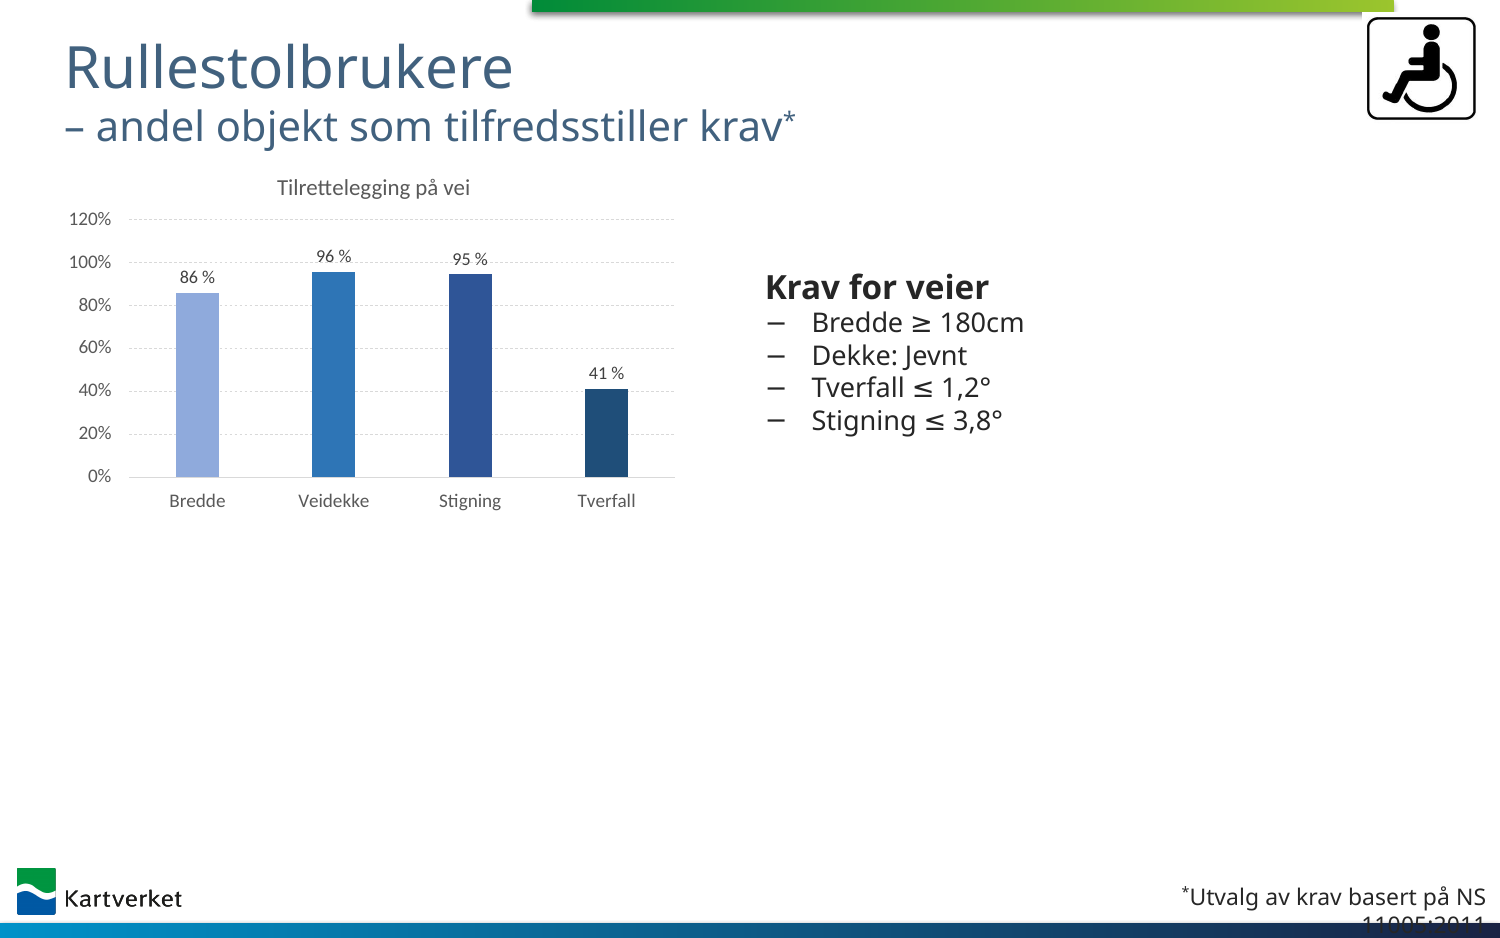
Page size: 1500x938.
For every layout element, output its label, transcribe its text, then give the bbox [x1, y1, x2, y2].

text_box Krav for veier Bredde ≥ 180cm Dekke: Jevnt Tverfall ≤ 1,2° Stigning ≤ 3,8° [750, 258, 1234, 444]
picture [62, 166, 686, 519]
text_box *Utvalg av krav basert på NS 11005:2011 [1068, 873, 1500, 938]
text_box Rullestolbrukere – andel objekt som tilfredsstiller krav* [49, 25, 1431, 158]
picture [1362, 12, 1481, 126]
